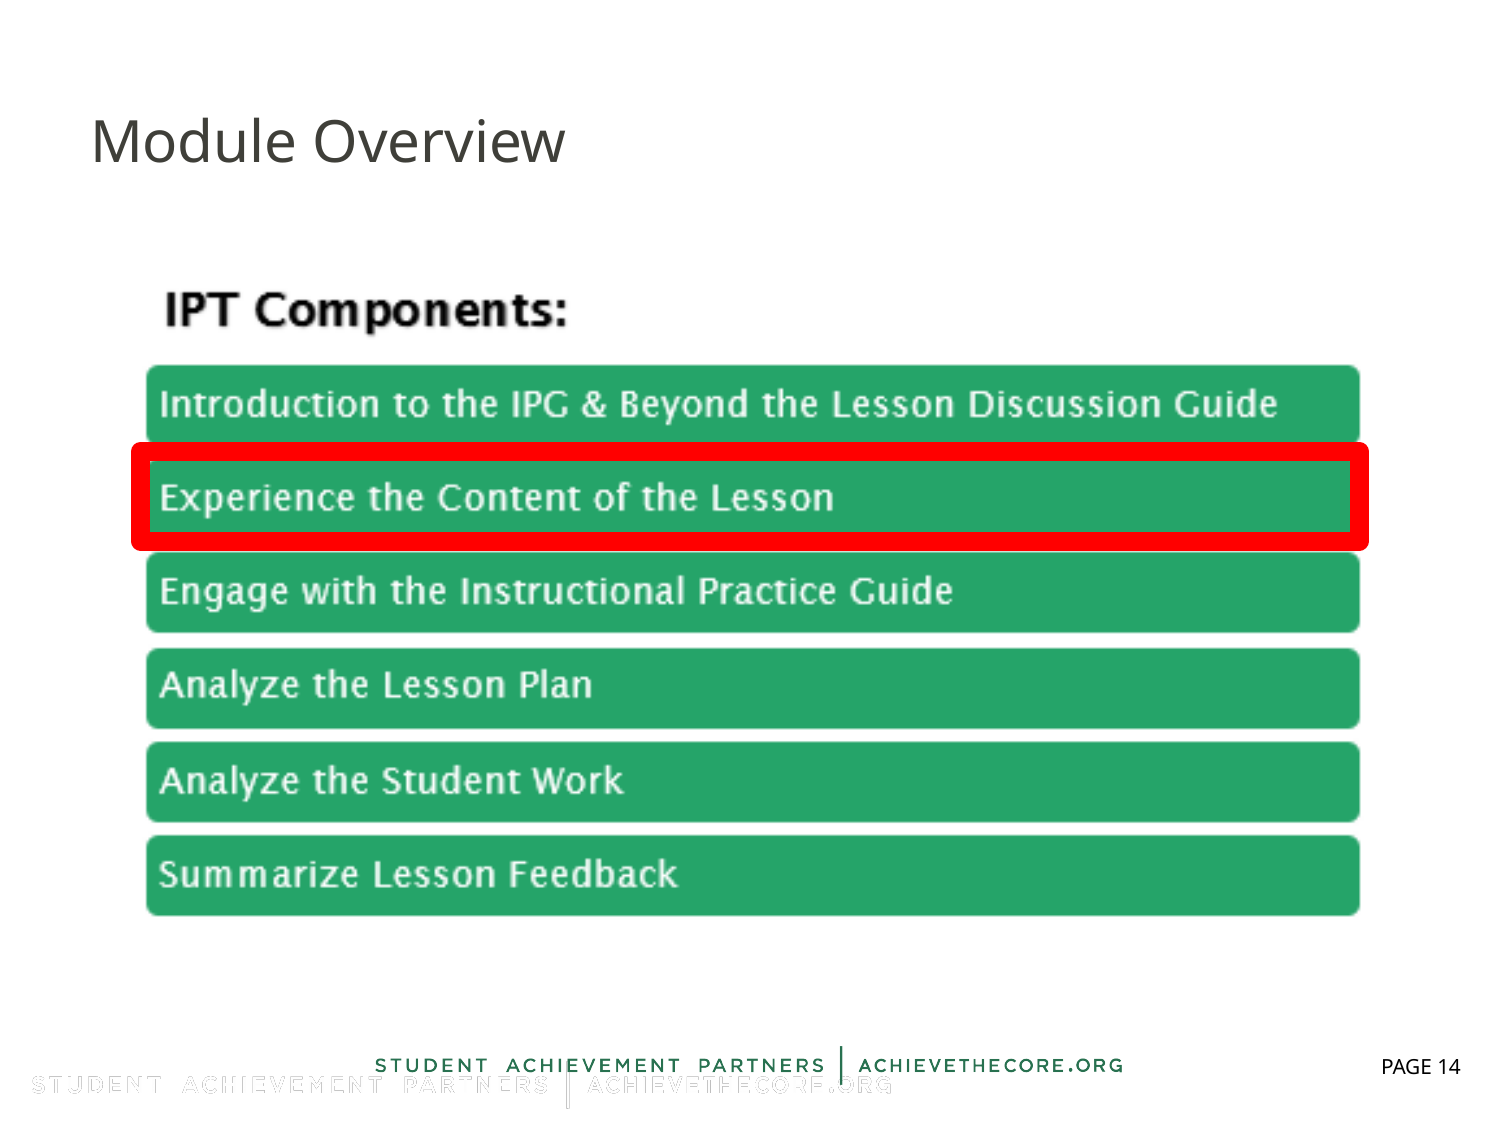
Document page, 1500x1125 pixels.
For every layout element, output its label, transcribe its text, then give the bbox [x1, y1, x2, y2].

picture [12, 1046, 1122, 1112]
picture [129, 248, 1371, 941]
title Module Overview [75, 45, 1425, 233]
